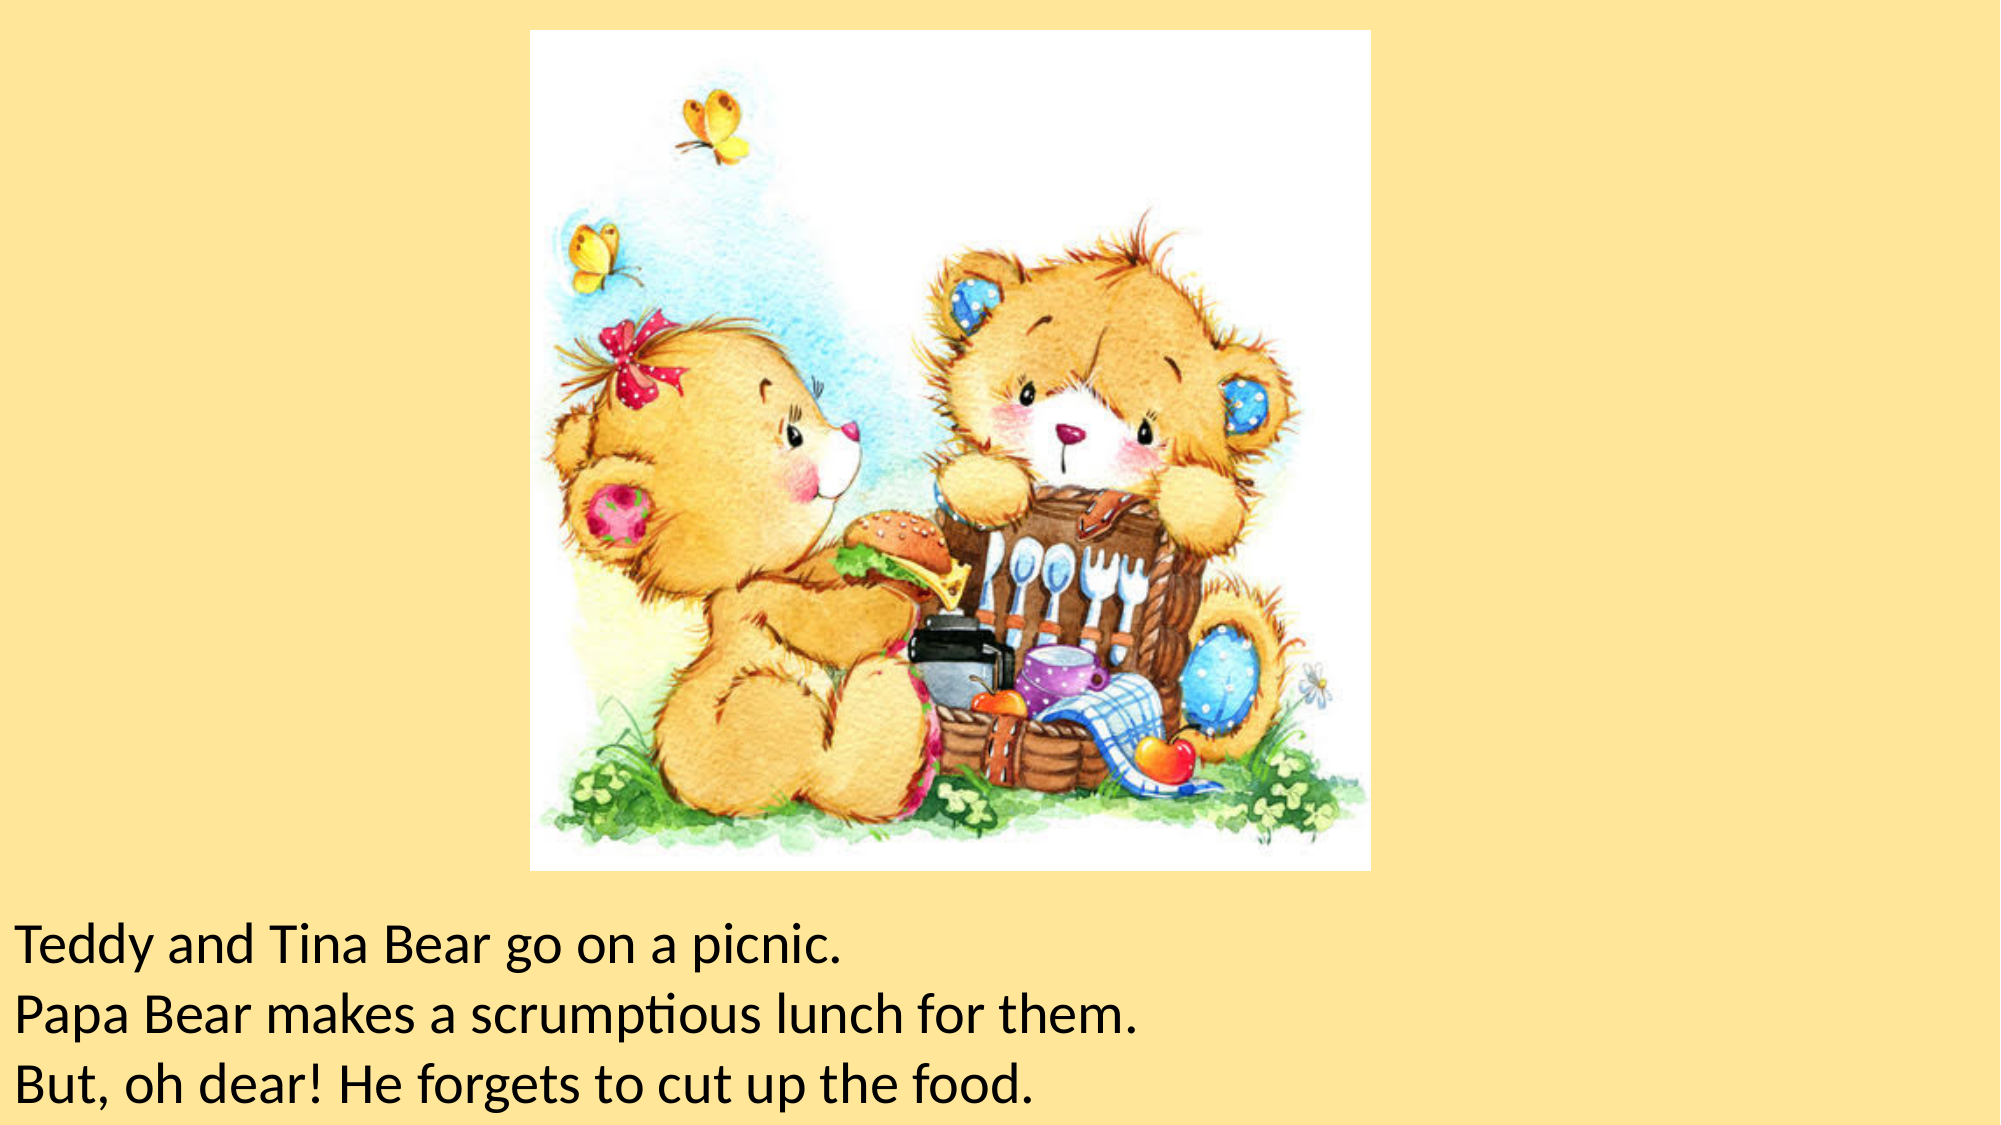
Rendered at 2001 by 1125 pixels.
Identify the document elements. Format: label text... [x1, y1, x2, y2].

text_box Teddy and Tina Bear go on a picnic. Papa Bear makes a scrumptious lunch for them. But, oh dear! He forgets to cut up the food. [0, 897, 1953, 1123]
picture [530, 30, 1371, 871]
